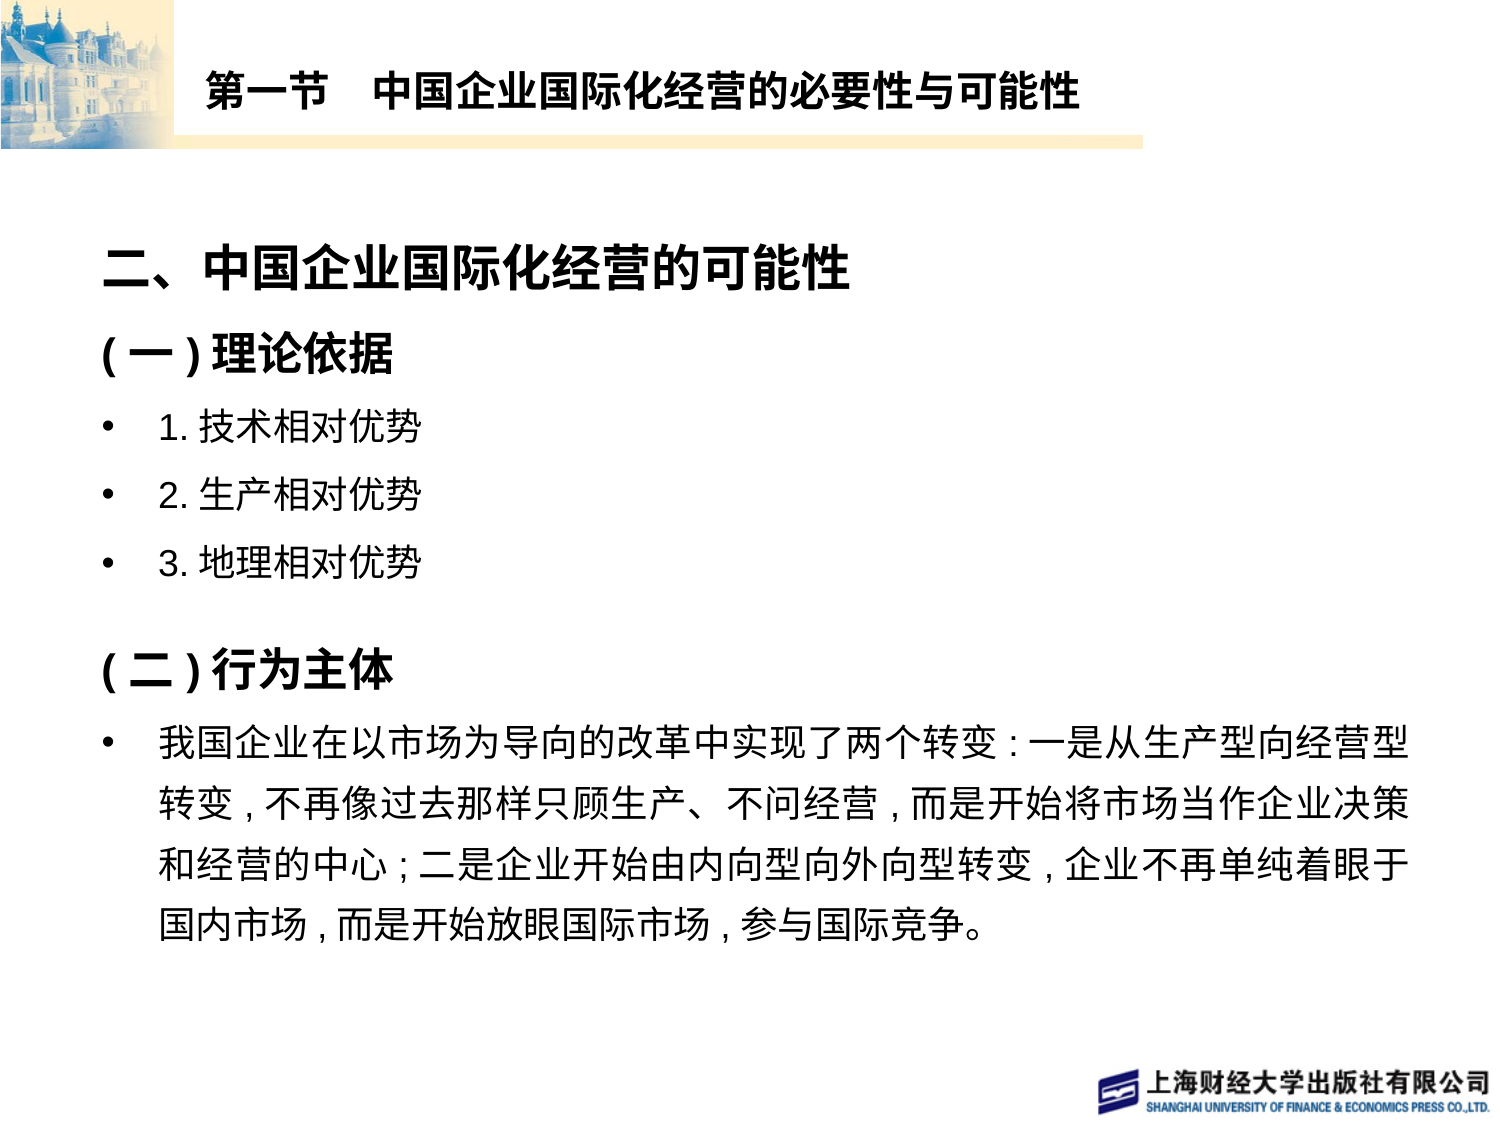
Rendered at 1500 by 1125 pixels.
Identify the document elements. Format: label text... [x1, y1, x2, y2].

picture [1097, 1065, 1494, 1120]
picture [0, 0, 1143, 149]
title 第一节 中国企业国际化经营的必要性与可能性 [189, 36, 1262, 143]
list 二、中国企业国际化经营的可能性 (一)理论依据 1.技术相对优势 2.生产相对优势 3.地理相对优势 (二)行为主体 我国企业在以市场为导向的改革中实现了两个转变:一是从生产型向经营型转变,不再像过去那样只顾生产、不问经营,而是开始将市场当作企业决策和经营的中心;二是企业开始由内向型向外向型转变,企业不再单纯着眼于国内市场,而是开始放眼国际市场,参与国际竞争。 [86, 207, 1425, 1071]
